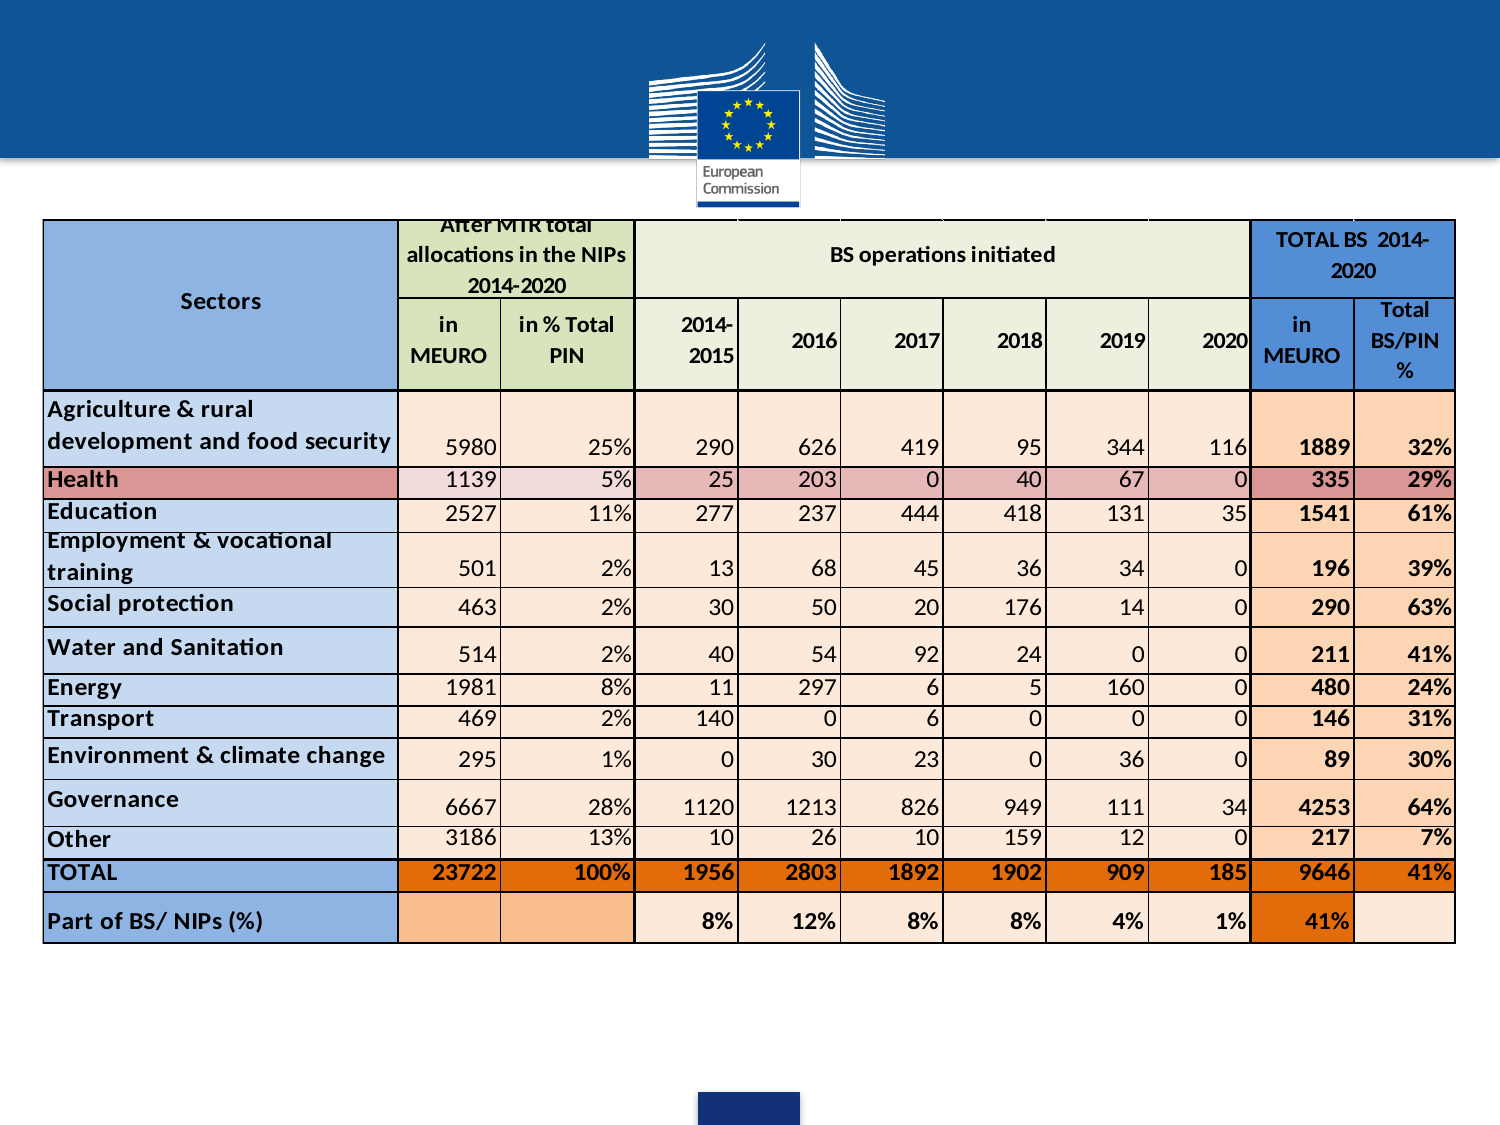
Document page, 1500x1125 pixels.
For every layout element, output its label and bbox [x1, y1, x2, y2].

picture [649, 42, 885, 208]
picture [42, 219, 1458, 945]
